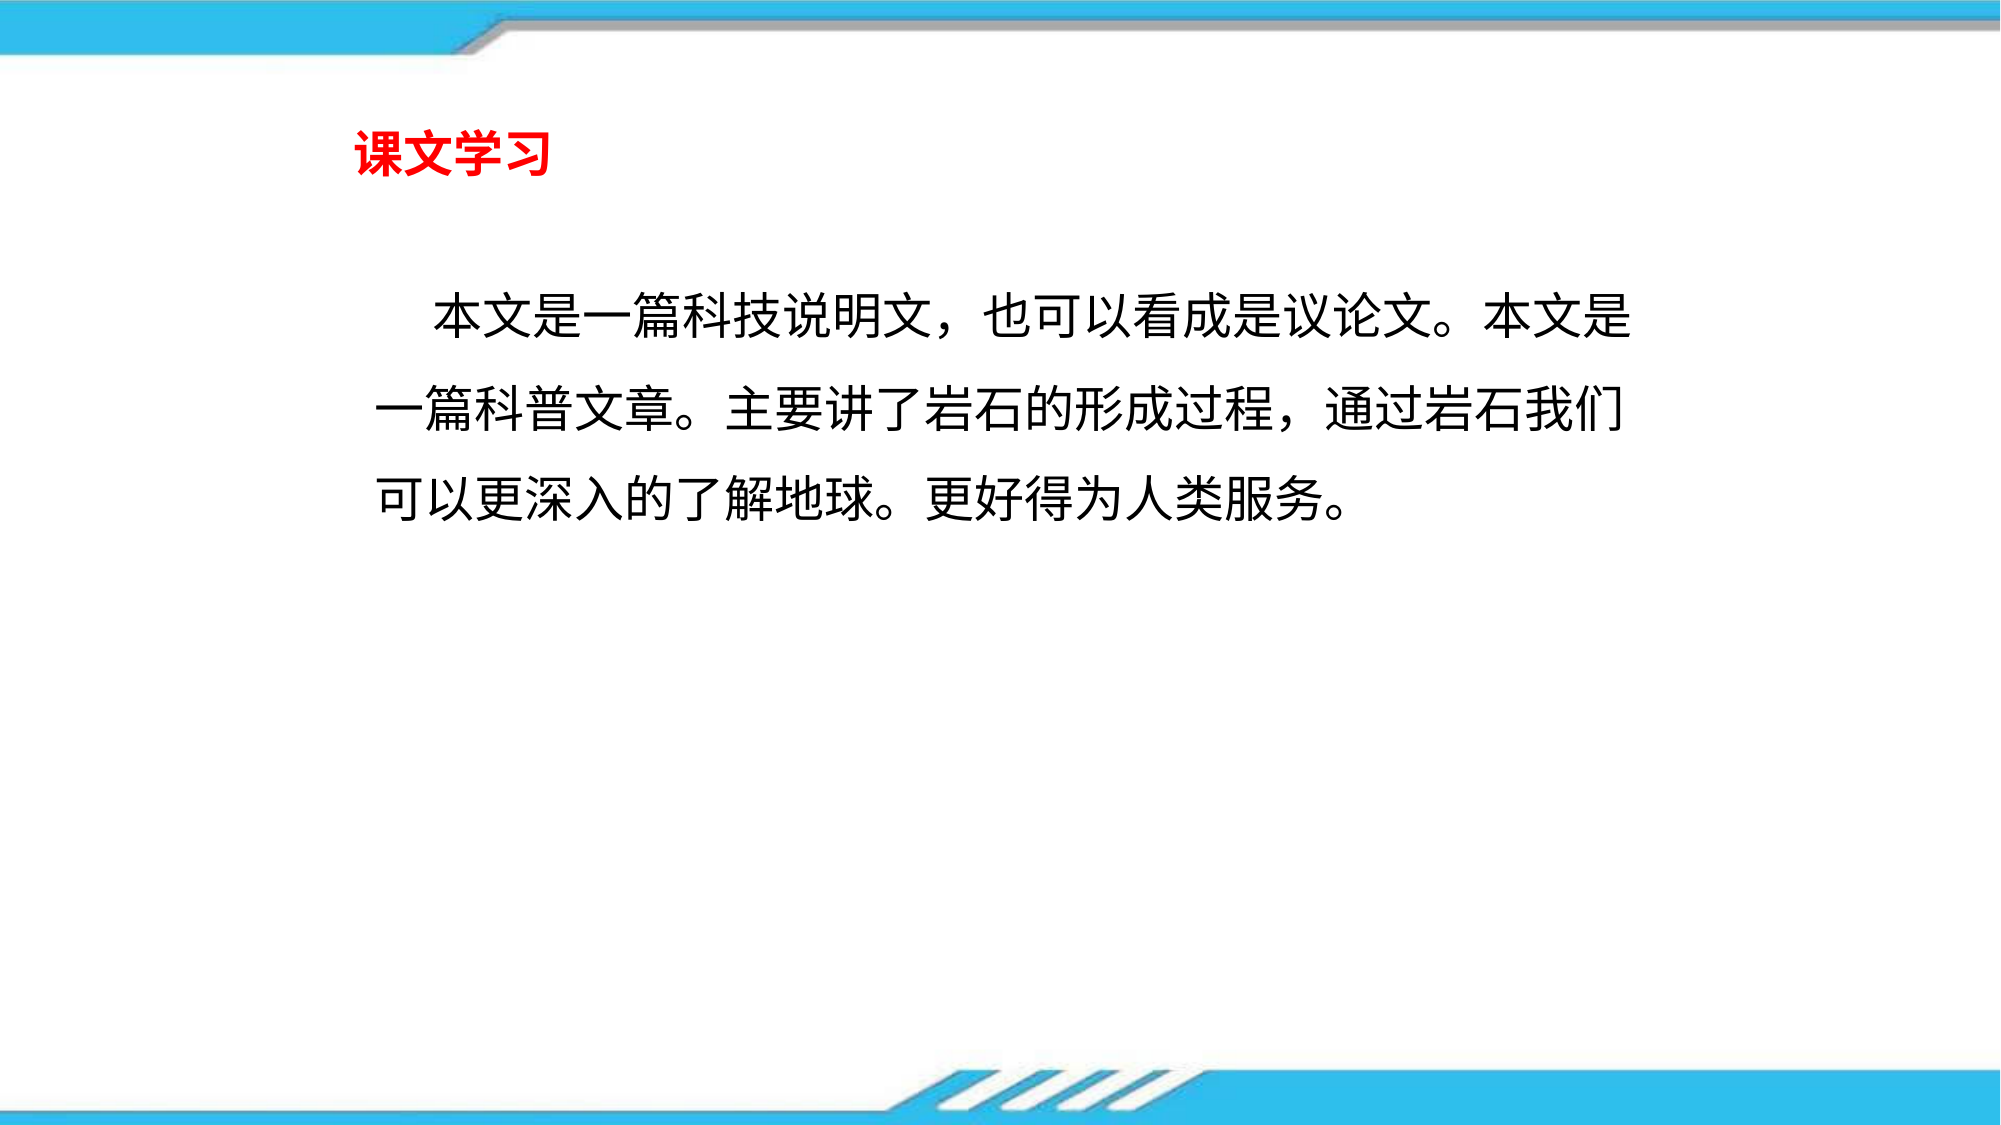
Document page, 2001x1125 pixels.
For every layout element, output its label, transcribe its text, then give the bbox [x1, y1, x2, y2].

title 课文学习 [338, 101, 1449, 204]
list 本文是一篇科技说明文，也可以看成是议论文。本文是一篇科普文章。主要讲了岩石的形成过程，通过岩石我们可以更深入的了解地球。更好得为人类服务。 [303, 220, 1650, 787]
picture [0, 0, 2001, 1125]
